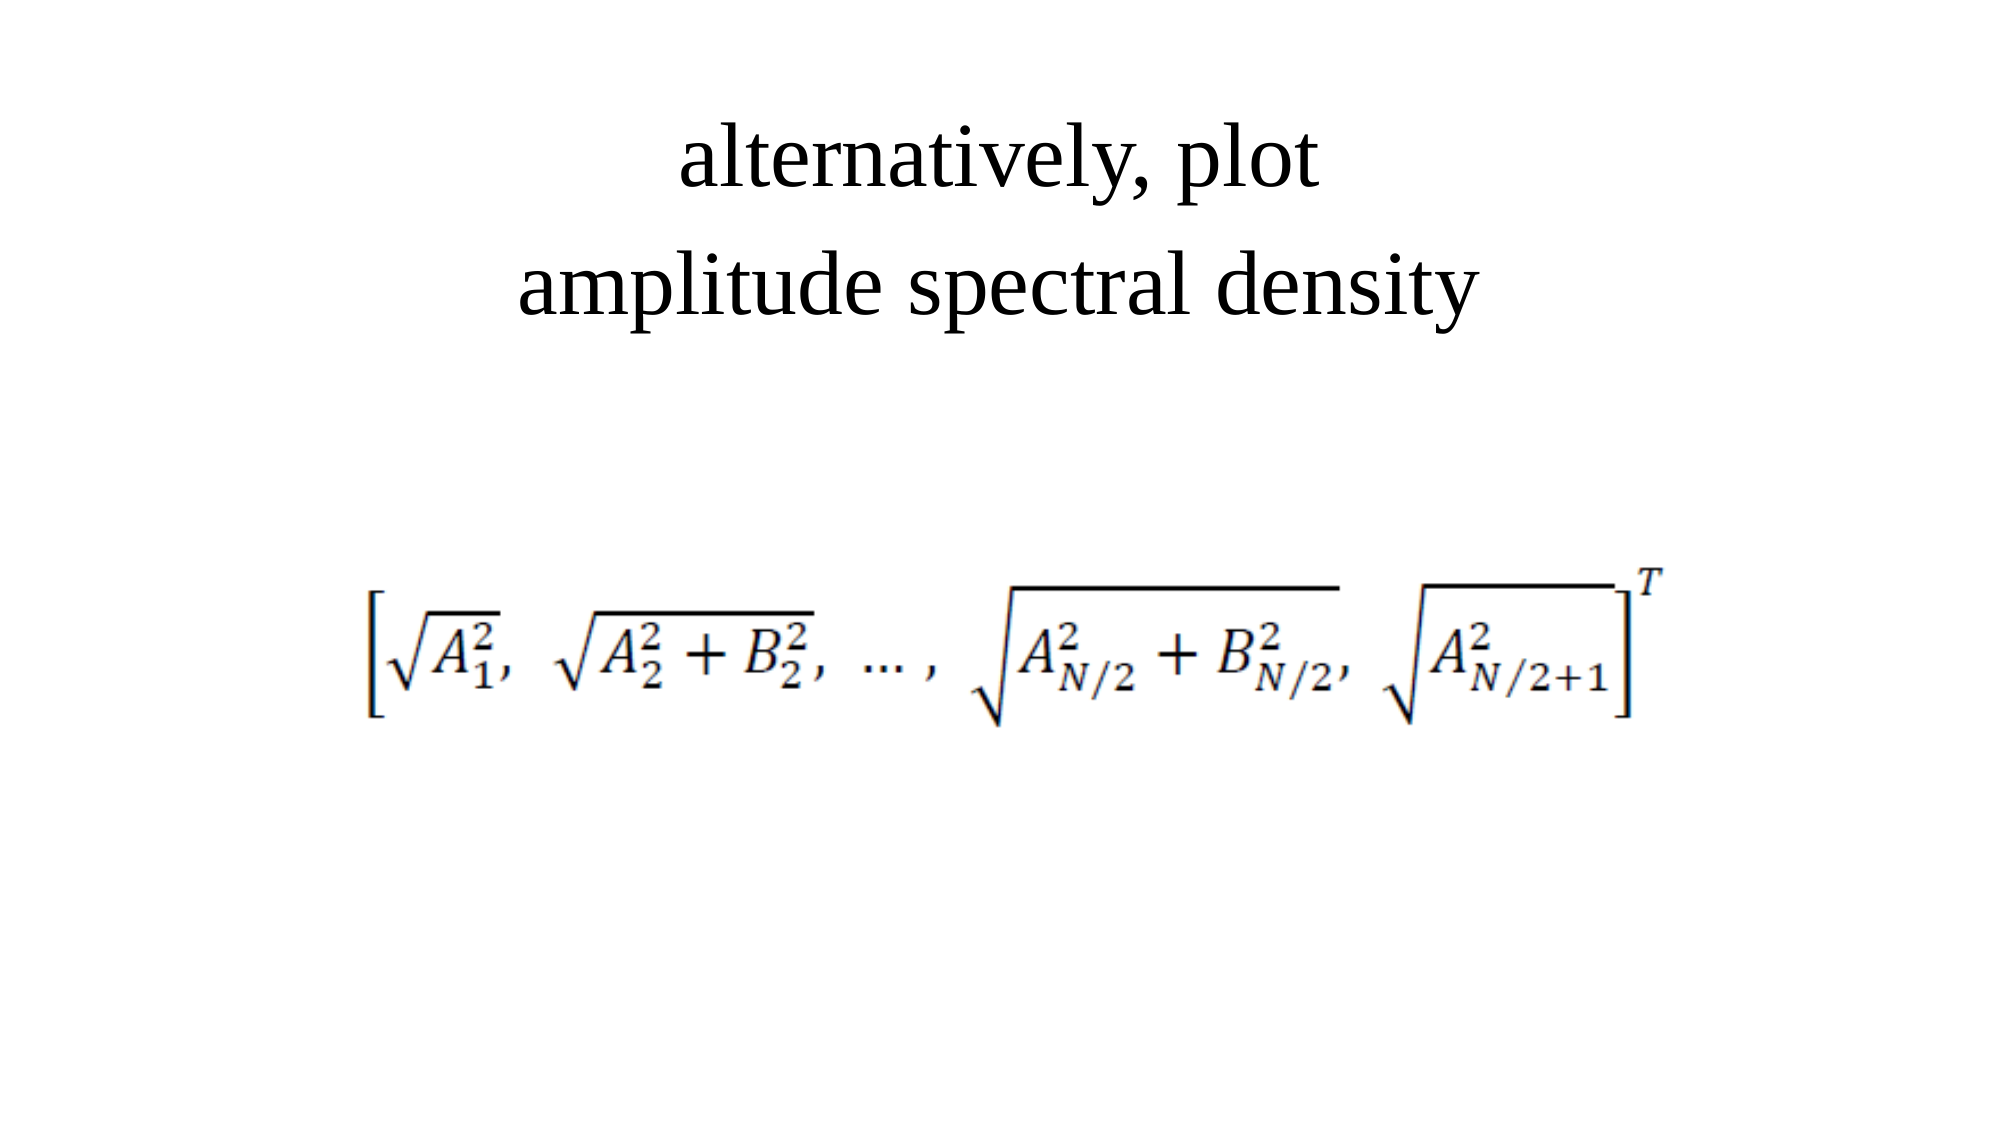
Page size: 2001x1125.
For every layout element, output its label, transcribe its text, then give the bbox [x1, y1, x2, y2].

picture [349, 562, 1688, 738]
text_box alternatively, plot amplitude spectral density [249, 87, 1750, 413]
